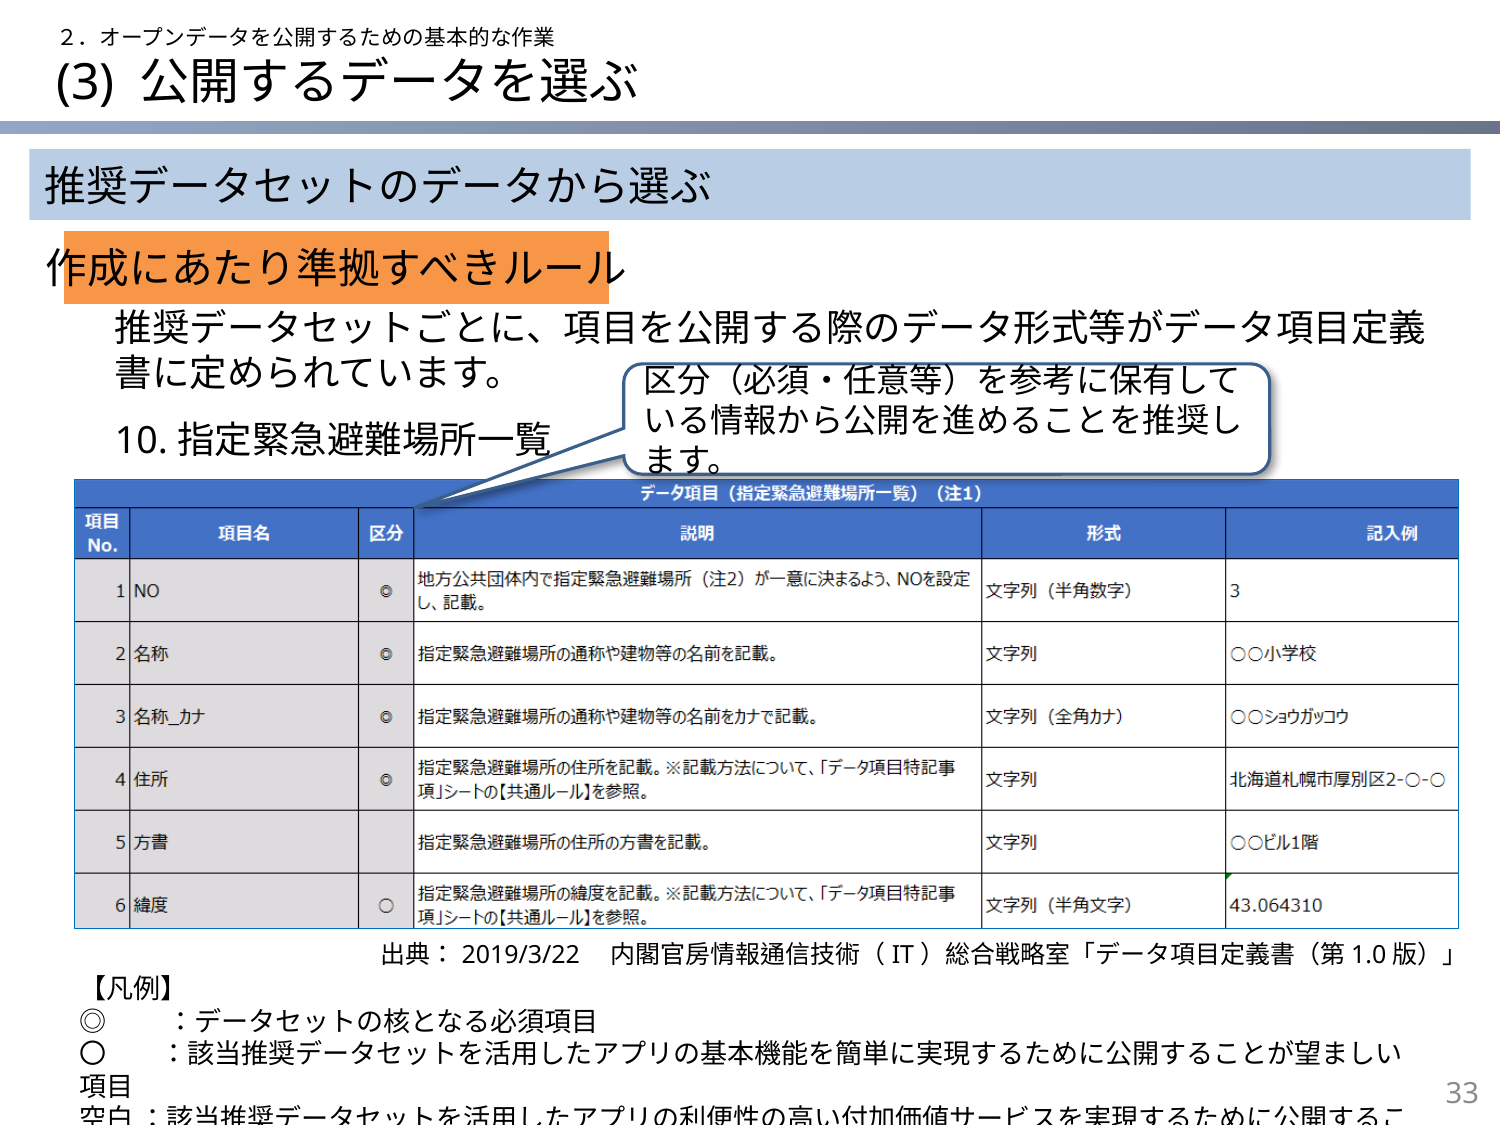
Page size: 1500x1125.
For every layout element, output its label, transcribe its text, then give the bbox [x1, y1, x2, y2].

text_box 出典：2019/3/22 内閣官房情報通信技術（IT）総合戦略室「データ項目定義書（第1.0版）」 [194, 931, 1483, 976]
picture [74, 479, 1459, 929]
text_box 作成にあたり準拠すべきルール [64, 231, 609, 304]
text_box 10.指定緊急避難場所一覧 [100, 397, 1471, 480]
title (3) 公開するデータを選ぶ [41, 58, 1459, 119]
slide_number 32 [1436, 1070, 1495, 1118]
text_box 推奨データセットのデータから選ぶ [28, 148, 1472, 221]
text_box 【凡例】 ◎ ：データセットの核となる必須項目 〇 ：該当推奨データセットを活用したアプリの基本機能を簡単に実現するために公開することが望ましい項目 空白 ：該当推奨データセットを活用したアプリの利便性の高い付加価値サービスを実現するために公開することが望ましい項目 [64, 964, 1436, 1125]
text_box ２．オープンデータを公開するための基本的な作業 [41, 19, 1471, 58]
text_box 区分（必須・任意等）を参考に保有している情報から公開を進めることを推奨します。 [622, 362, 1271, 397]
text_box 推奨データセットごとに、項目を公開する際のデータ形式等がデータ項目定義書に定められています。 [100, 307, 1471, 390]
